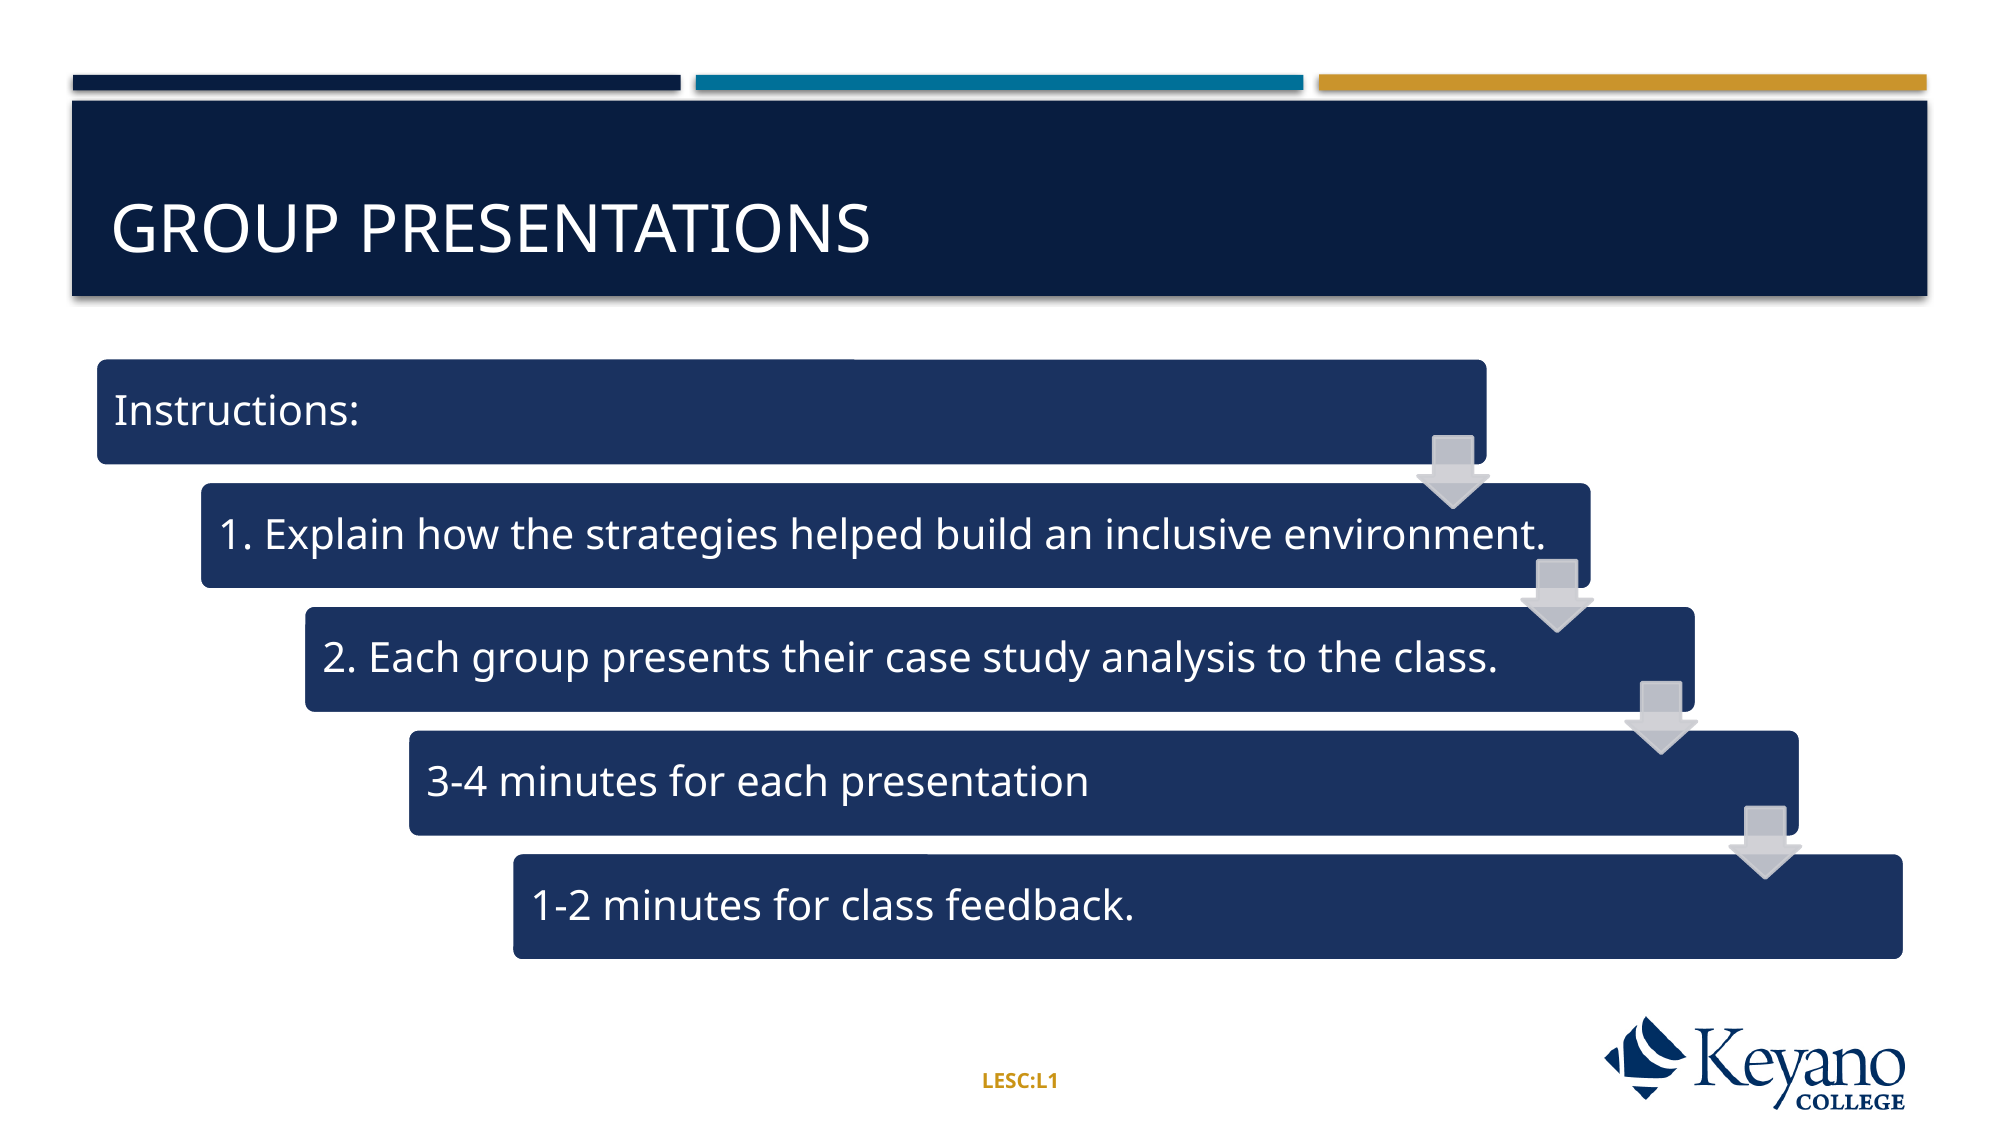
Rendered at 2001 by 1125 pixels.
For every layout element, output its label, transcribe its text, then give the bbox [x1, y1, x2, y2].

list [94, 357, 1906, 962]
picture [1604, 1016, 1905, 1110]
footer LESC:L1 [800, 1050, 1241, 1110]
title Group Presentations [95, 123, 1905, 274]
